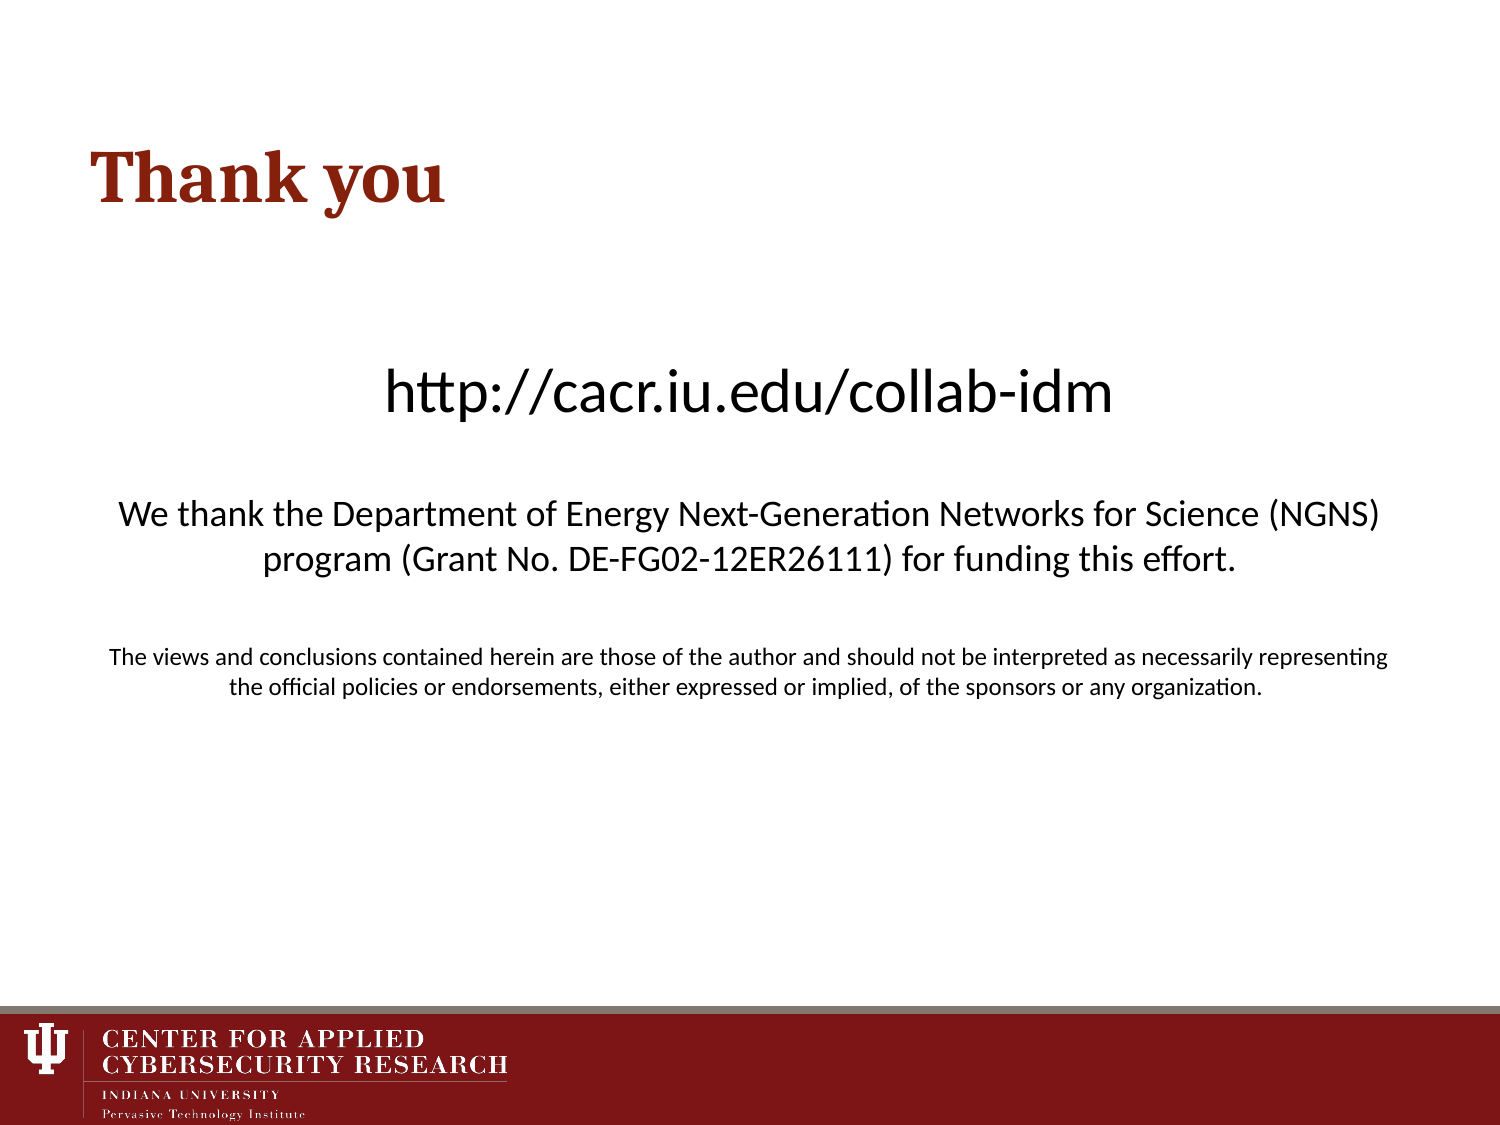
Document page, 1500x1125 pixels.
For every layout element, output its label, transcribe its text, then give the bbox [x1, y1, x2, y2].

picture [24, 1023, 507, 1121]
list http://cacr.iu.edu/collab-idm We thank the Department of Energy Next-Generation Networks for Science (NGNS) program (Grant No. DE-FG02-12ER26111) for funding this effort. The views and conclusions contained herein are those of the author and should not be interpreted as necessarily representing the official policies or endorsements, either expressed or implied, of the sponsors or any organization. [75, 195, 1425, 1011]
title Thank you [75, 45, 1425, 195]
